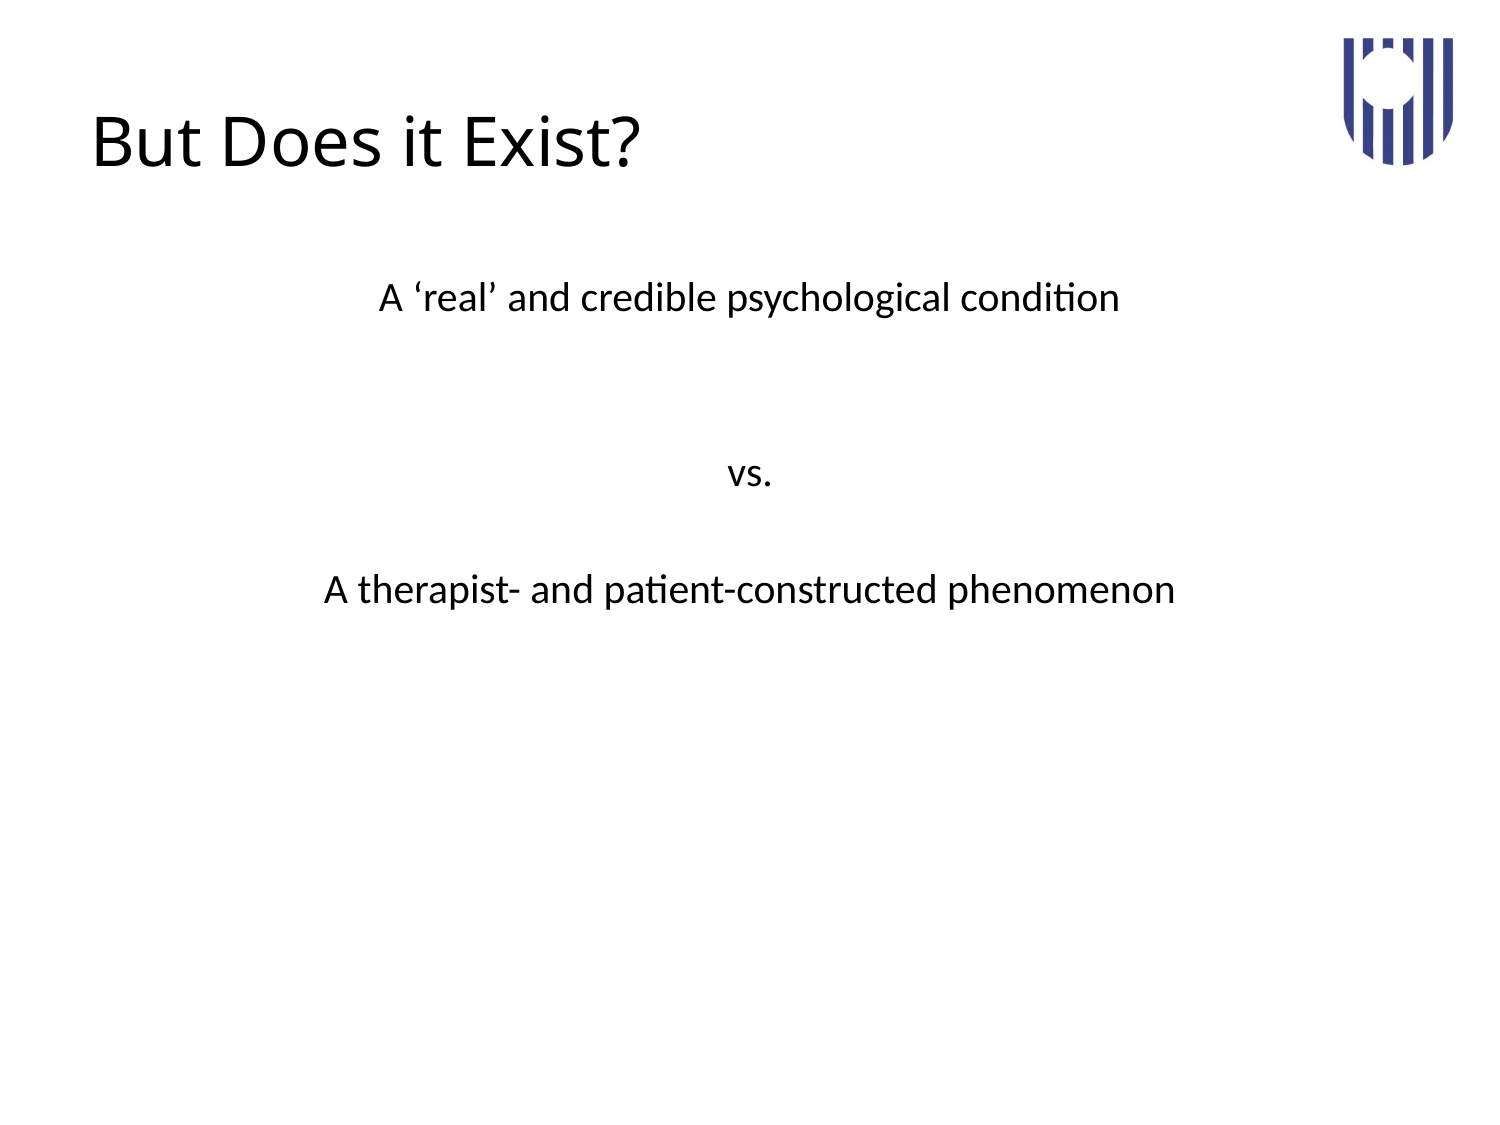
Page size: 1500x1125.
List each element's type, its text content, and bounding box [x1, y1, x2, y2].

list A ‘real’ and credible psychological condition vs. A therapist- and patient-constructed phenomenon [75, 262, 1425, 1005]
title But Does it Exist? [75, 45, 1425, 233]
picture [1299, 7, 1499, 206]
